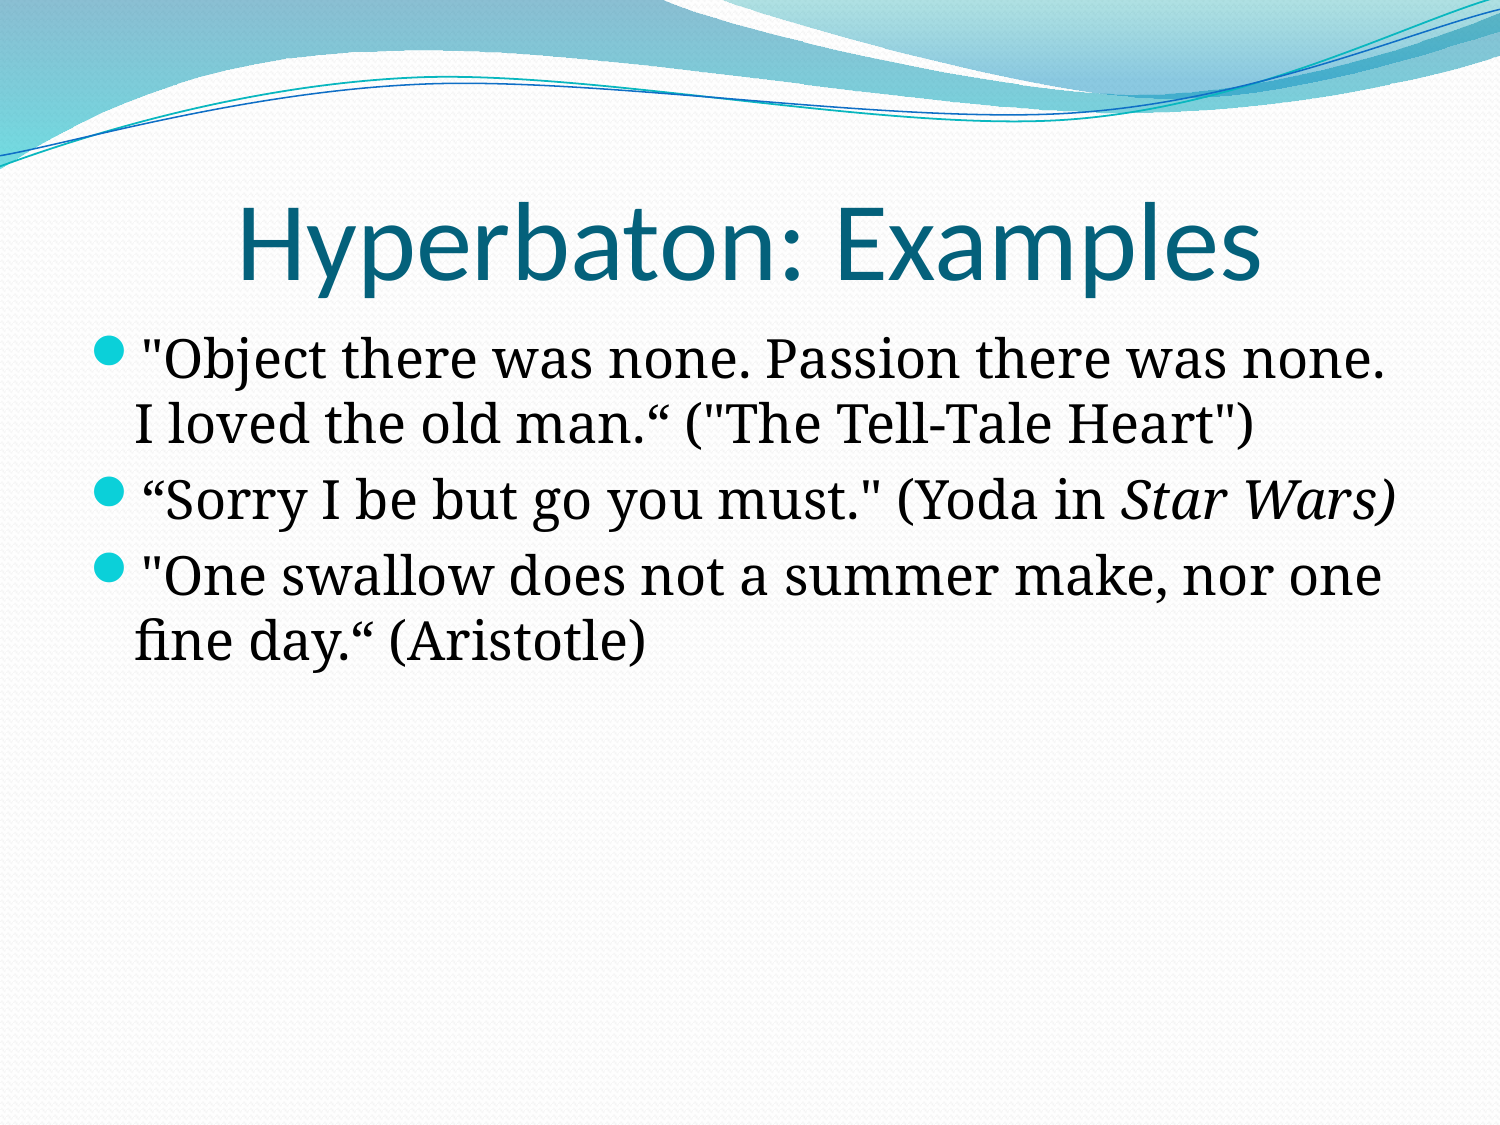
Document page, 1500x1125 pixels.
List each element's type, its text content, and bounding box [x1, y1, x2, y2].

list "Object there was none. Passion there was none. I loved the old man.“ ("The Tell-Tale Heart") “Sorry I be but go you must." (Yoda in Star Wars) "One swallow does not a summer make, nor one fine day.“ (Aristotle) [75, 317, 1425, 1038]
title Hyperbaton: Examples [75, 115, 1425, 303]
